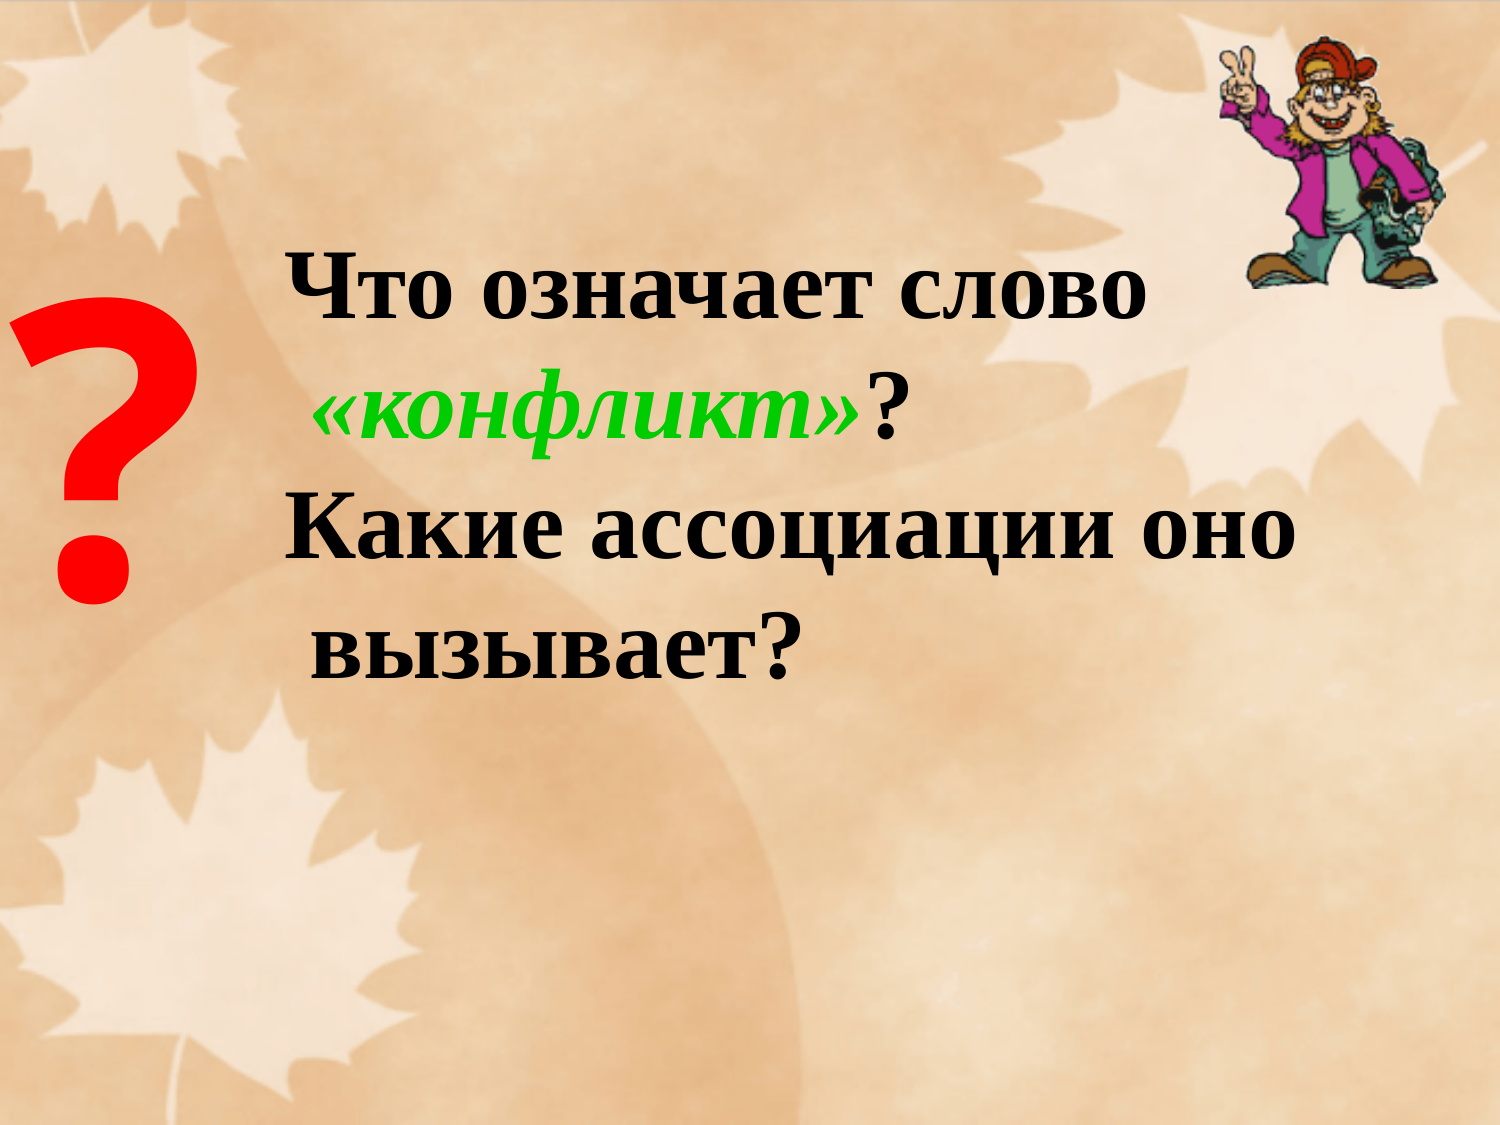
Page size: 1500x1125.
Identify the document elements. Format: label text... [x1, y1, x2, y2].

text_box ? [0, 175, 223, 691]
picture [0, 0, 1500, 1125]
text_box Что означает слово «конфликт»? Какие ассоциации оно вызывает? [269, 210, 1442, 706]
